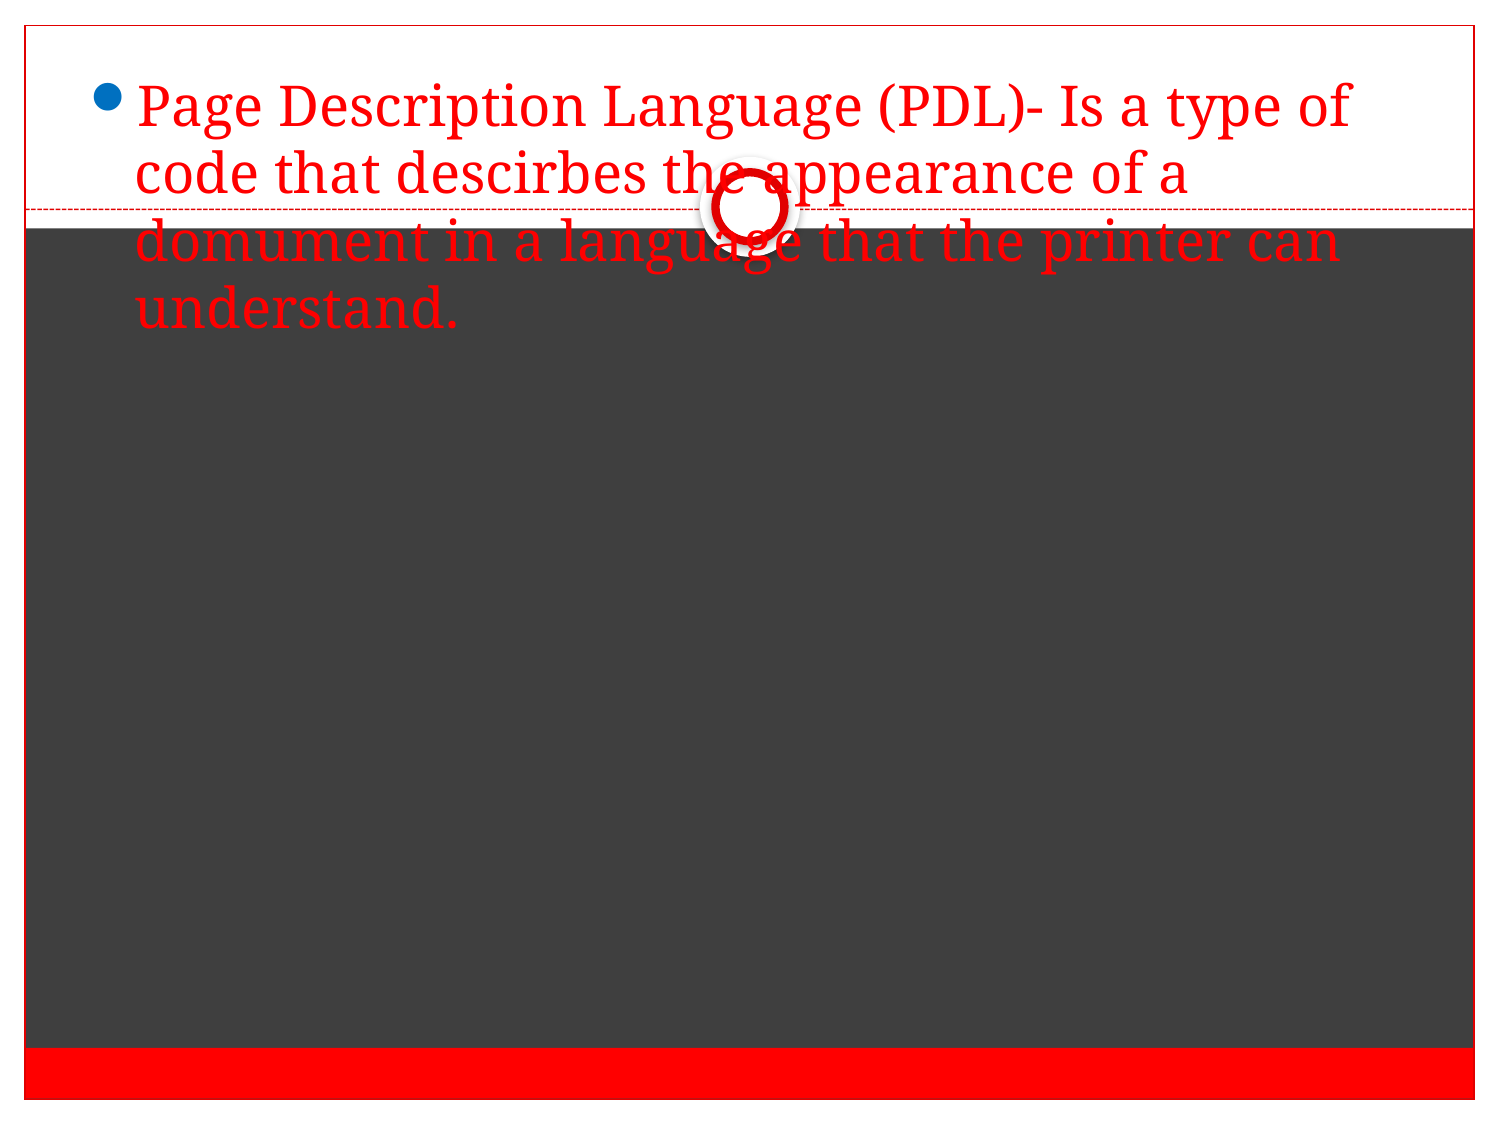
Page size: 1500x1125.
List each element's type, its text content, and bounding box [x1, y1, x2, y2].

list Page Description Language (PDL)- Is a type of code that descirbes the appearance of a domument in a language that the printer can understand. [75, 62, 1425, 1005]
